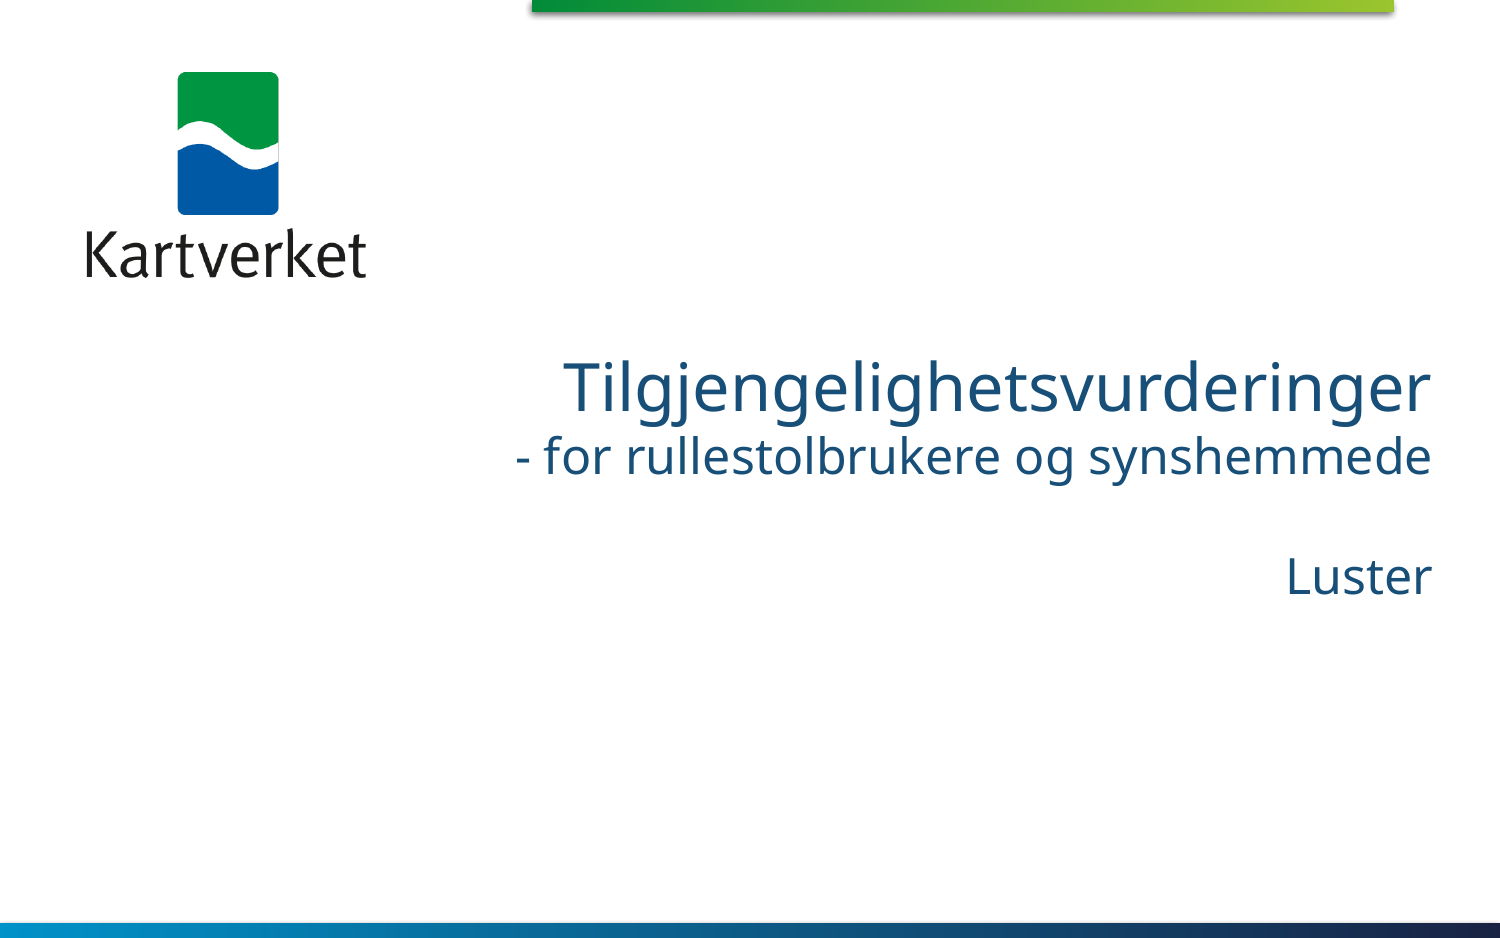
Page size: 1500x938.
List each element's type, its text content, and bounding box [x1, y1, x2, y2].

text_box Tilgjengelighetsvurderinger - for rullestolbrukere og synshemmede Luster [66, 337, 1449, 613]
